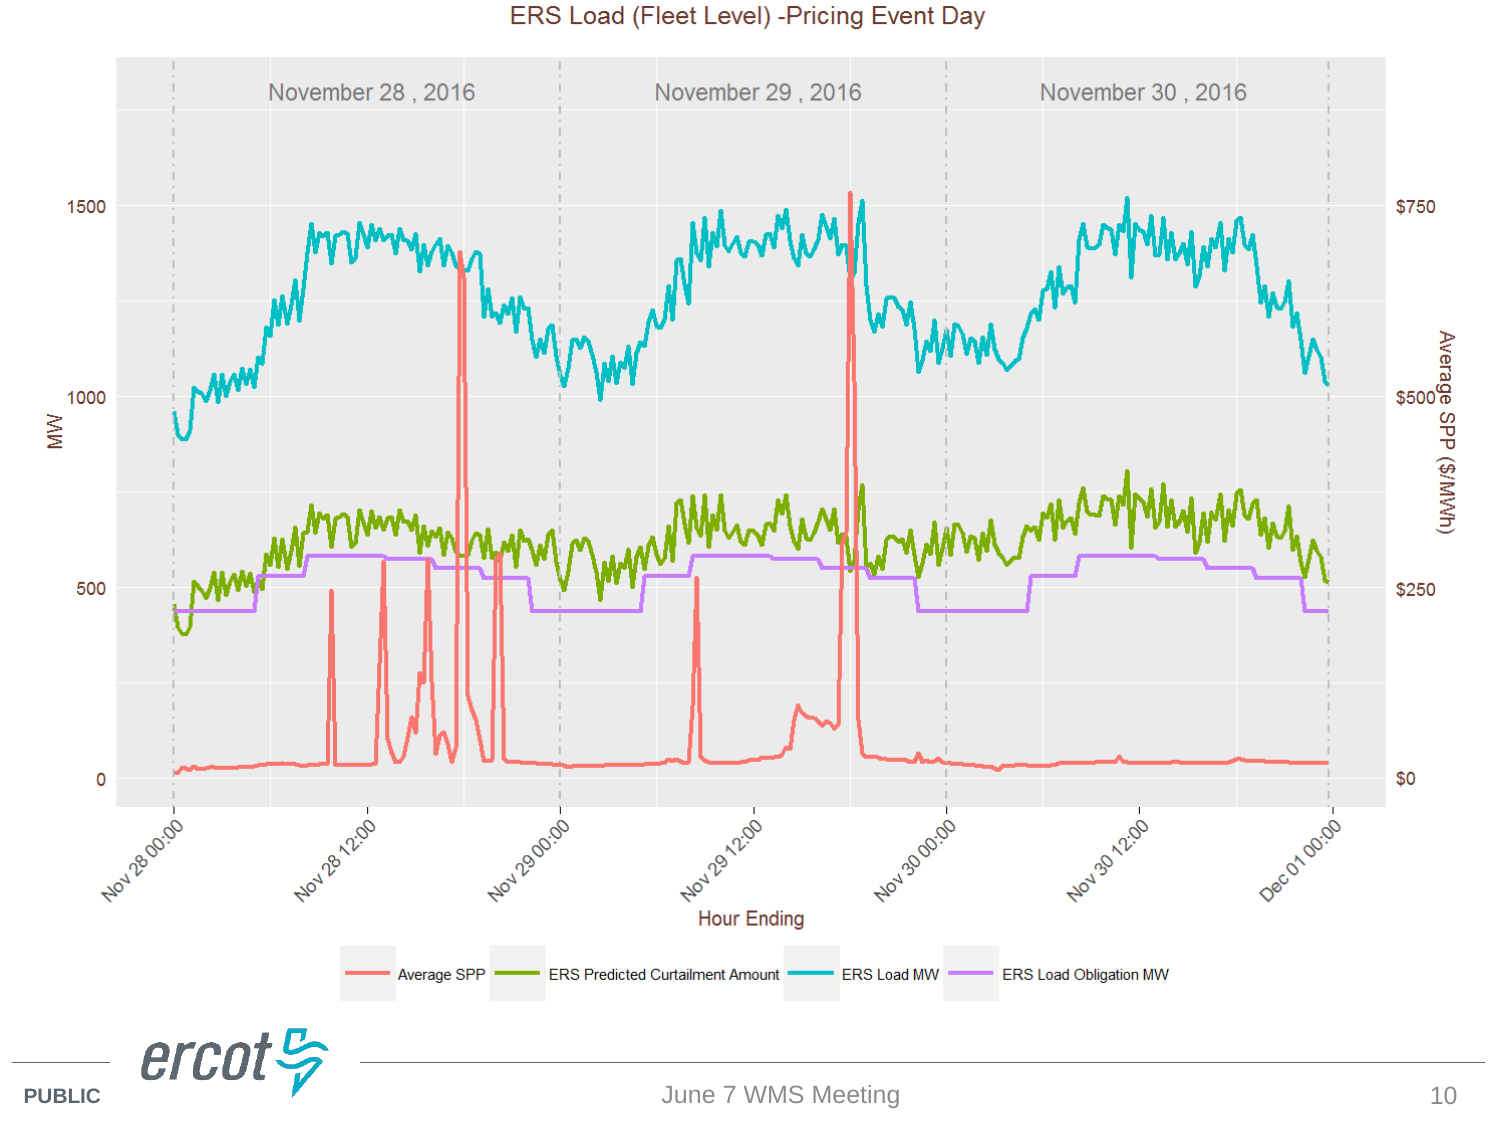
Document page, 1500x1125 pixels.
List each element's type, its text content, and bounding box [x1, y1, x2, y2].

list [39, 0, 1461, 1013]
footer June 7 WMS Meeting [450, 1074, 1113, 1113]
slide_number 10 [1400, 1076, 1488, 1113]
picture [137, 1024, 332, 1100]
